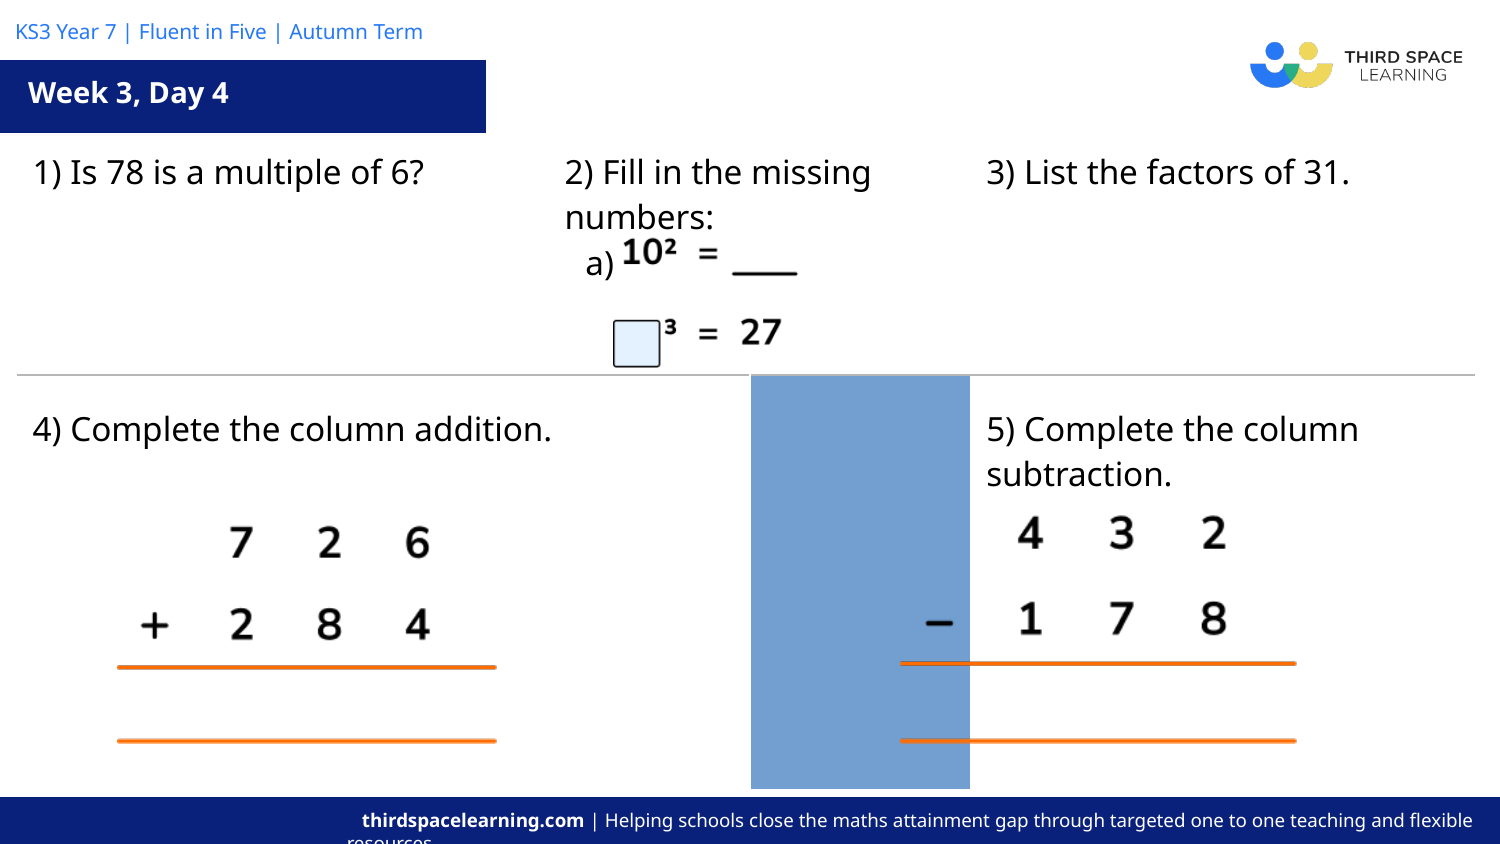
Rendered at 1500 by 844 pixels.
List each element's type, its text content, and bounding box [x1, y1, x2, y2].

picture [1250, 33, 1465, 99]
picture [117, 513, 498, 744]
picture [900, 503, 1298, 744]
picture [612, 227, 798, 368]
table_cell 4) Complete the column addition. [19, 376, 749, 788]
table_cell 5) Complete the column subtraction. [972, 376, 1474, 788]
table_header 2) Fill in the missing numbers: . [550, 142, 970, 374]
table_header 3) List the factors of 31. [972, 142, 1474, 374]
text_box Week 3, Day 4 [13, 59, 383, 125]
table_header 1) Is 78 is a multiple of 6? [19, 142, 549, 374]
